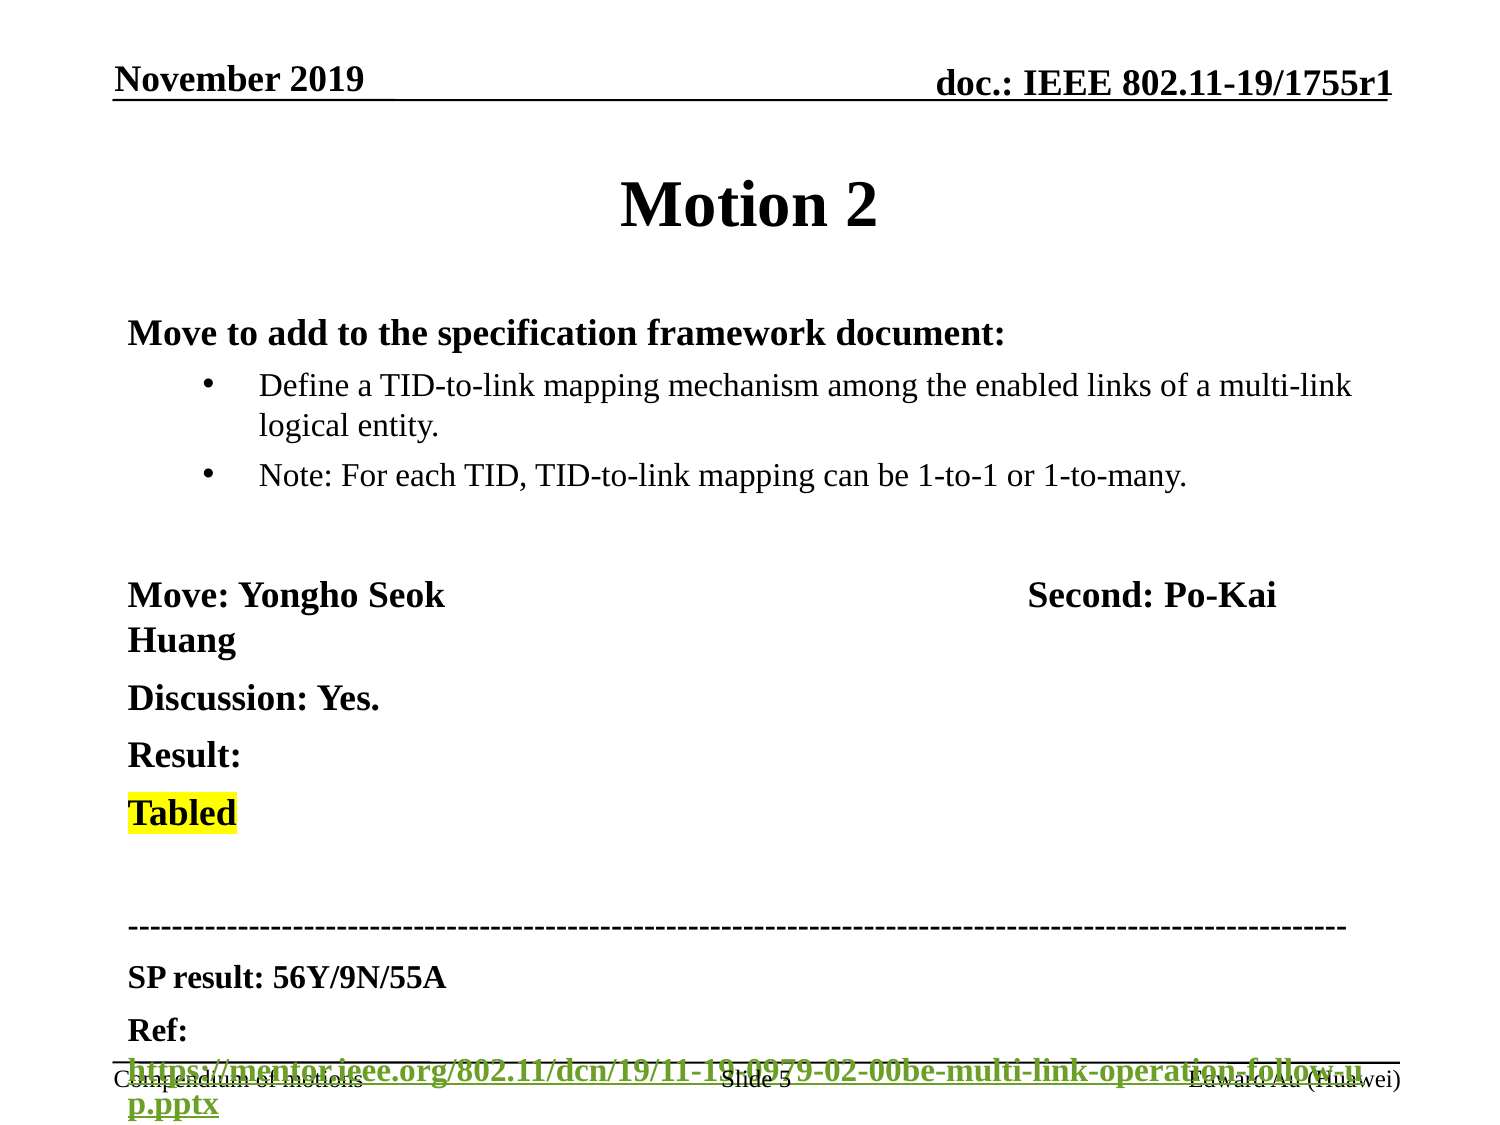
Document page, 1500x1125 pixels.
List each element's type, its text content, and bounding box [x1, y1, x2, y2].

title Motion 2 [112, 112, 1388, 288]
slide_number Slide 5 [712, 1061, 800, 1123]
footer Edward Au (Huawei) [878, 1061, 1402, 1093]
list Move to add to the specification framework document: Define a TID-to-link mapping mechanism among the enabled links of a multi-link logical entity. Note: For each TID, TID-to-link mapping can be 1-to-1 or 1-to-many. Move: Yongho Seok Second: Po-Kai Huang Discussion: Yes. Result: Tabled --------------------------------------------------------------------------------------------------------------- SP result: 56Y/9N/55A Ref: https://mentor.ieee.org/802.11/dcn/19/11-19-0979-02-00be-multi-link-operation-follow-up.pptx [112, 299, 1388, 1063]
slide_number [114, 54, 423, 100]
